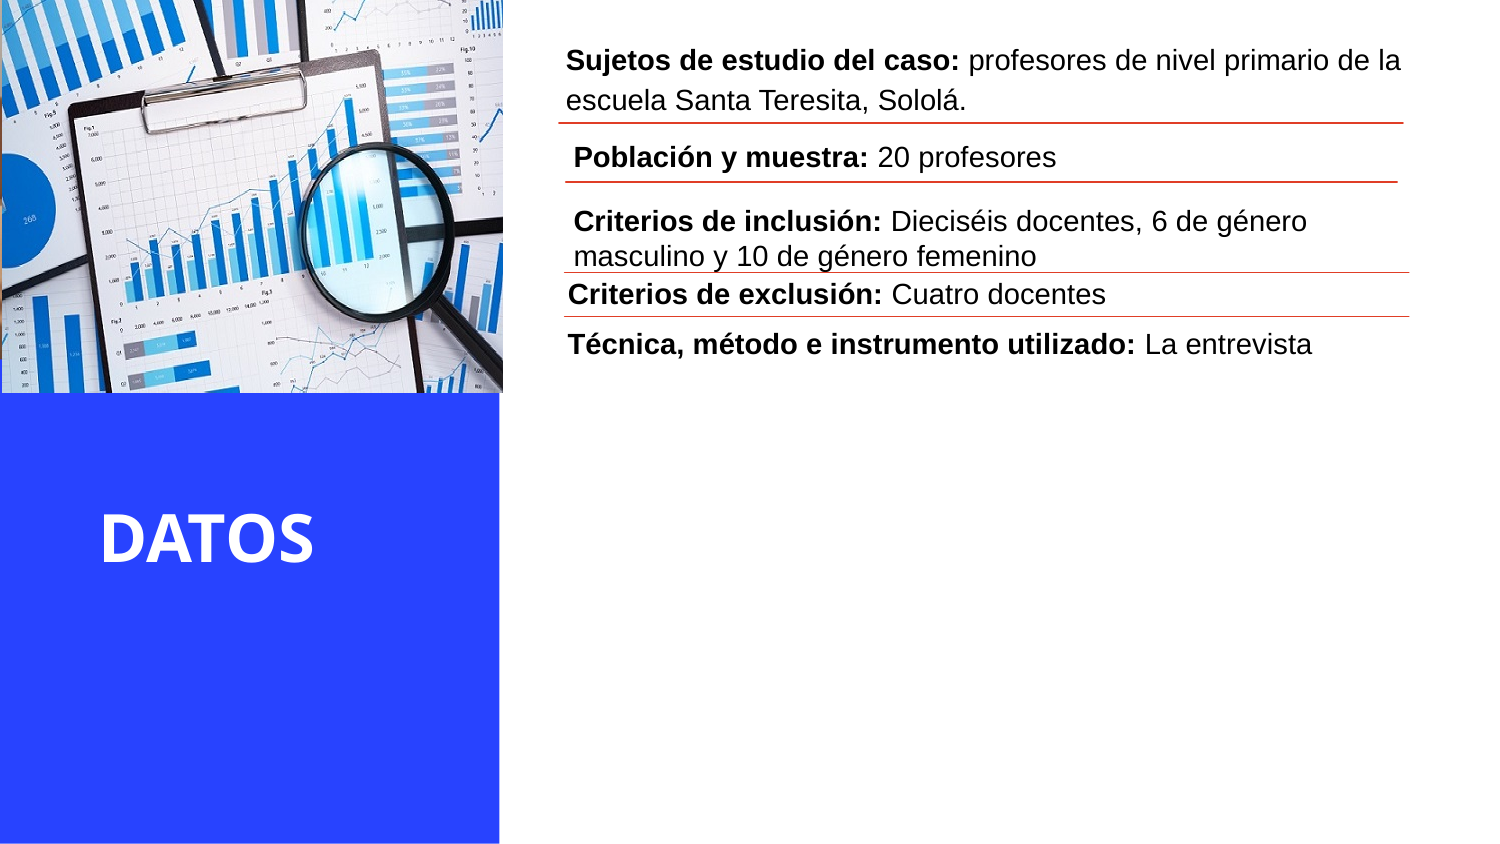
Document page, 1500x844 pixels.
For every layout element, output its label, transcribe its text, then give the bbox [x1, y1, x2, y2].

text_box Sujetos de estudio del caso: profesores de nivel primario de la escuela Santa Teresita, Sololá. [565, 35, 1435, 117]
text_box [0, 400, 500, 844]
text_box Criterios de exclusión: Cuatro docentes [553, 268, 1409, 318]
text_box Población y muestra: 20 profesores [558, 131, 1403, 182]
text_box Técnica, método e instrumento utilizado: La entrevista [552, 318, 1435, 368]
text_box DATOS [98, 496, 377, 577]
picture [0, 0, 503, 394]
text_box Criterios de inclusión: Dieciséis docentes, 6 de género masculino y 10 de género femenino [558, 194, 1403, 268]
